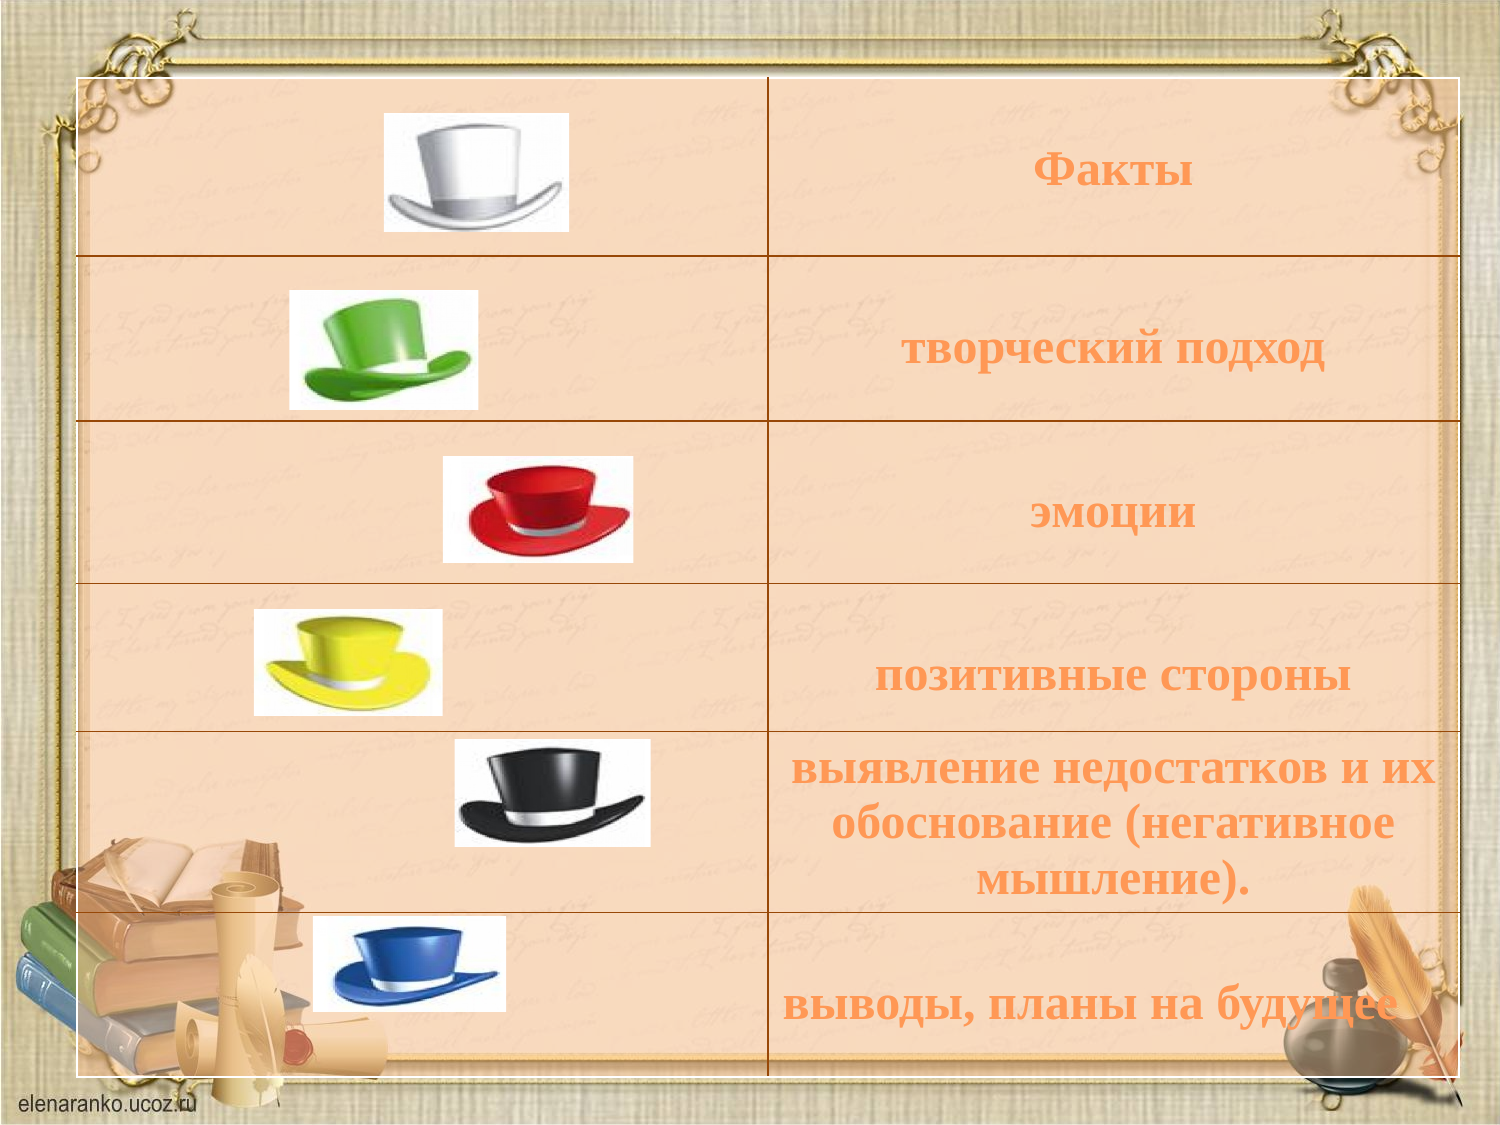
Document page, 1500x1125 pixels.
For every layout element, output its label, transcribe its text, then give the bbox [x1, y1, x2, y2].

table_cell [78, 584, 767, 731]
table_header Факты [769, 79, 1458, 255]
table_cell творческий подход [769, 257, 1458, 420]
table_cell [78, 732, 767, 912]
table_cell [78, 422, 767, 583]
table_cell позитивные стороны [769, 584, 1458, 731]
table_header [78, 79, 767, 255]
table_cell [78, 257, 767, 420]
picture [0, 0, 1500, 1125]
table_cell выводы, планы на будущее [769, 913, 1458, 1076]
table_cell эмоции [769, 422, 1458, 583]
table_cell [78, 913, 767, 1076]
table_cell выявление недостатков и их обоснование (негативное мышление). [769, 732, 1458, 912]
